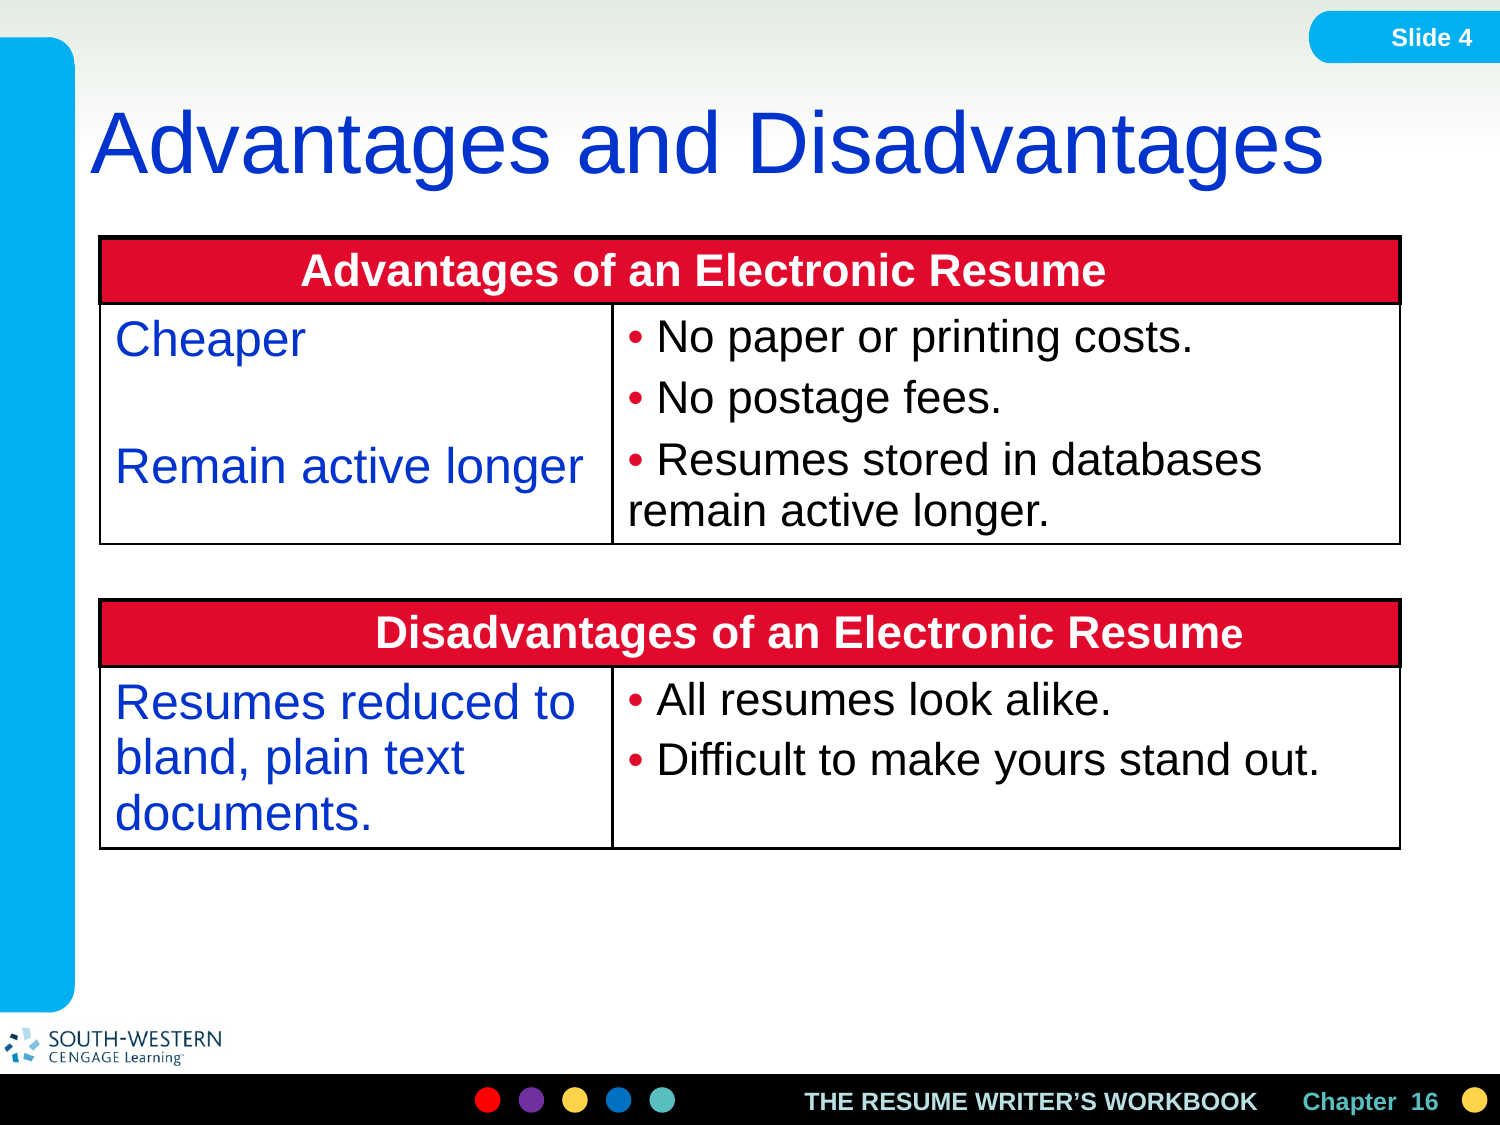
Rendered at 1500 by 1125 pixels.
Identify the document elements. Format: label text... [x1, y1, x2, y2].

picture [0, 1022, 225, 1073]
footer Chapter 16 [1287, 1075, 1488, 1125]
table_header Disadvantages of an Electronic Resume [102, 602, 1398, 665]
table_header Advantages of an Electronic Resume [102, 240, 1398, 302]
title Advantages and Disadvantages [74, 44, 1426, 233]
table_cell No paper or printing costs. No postage fees. Resumes stored in databases remain active longer. [614, 305, 1399, 543]
table_cell Cheaper Remain active longer [101, 305, 611, 543]
table_cell Resumes reduced to bland, plain text documents. [101, 668, 611, 847]
slide_number Slide 4 [1312, 13, 1488, 93]
table_cell All resumes look alike. Difficult to make yours stand out. [614, 668, 1399, 847]
